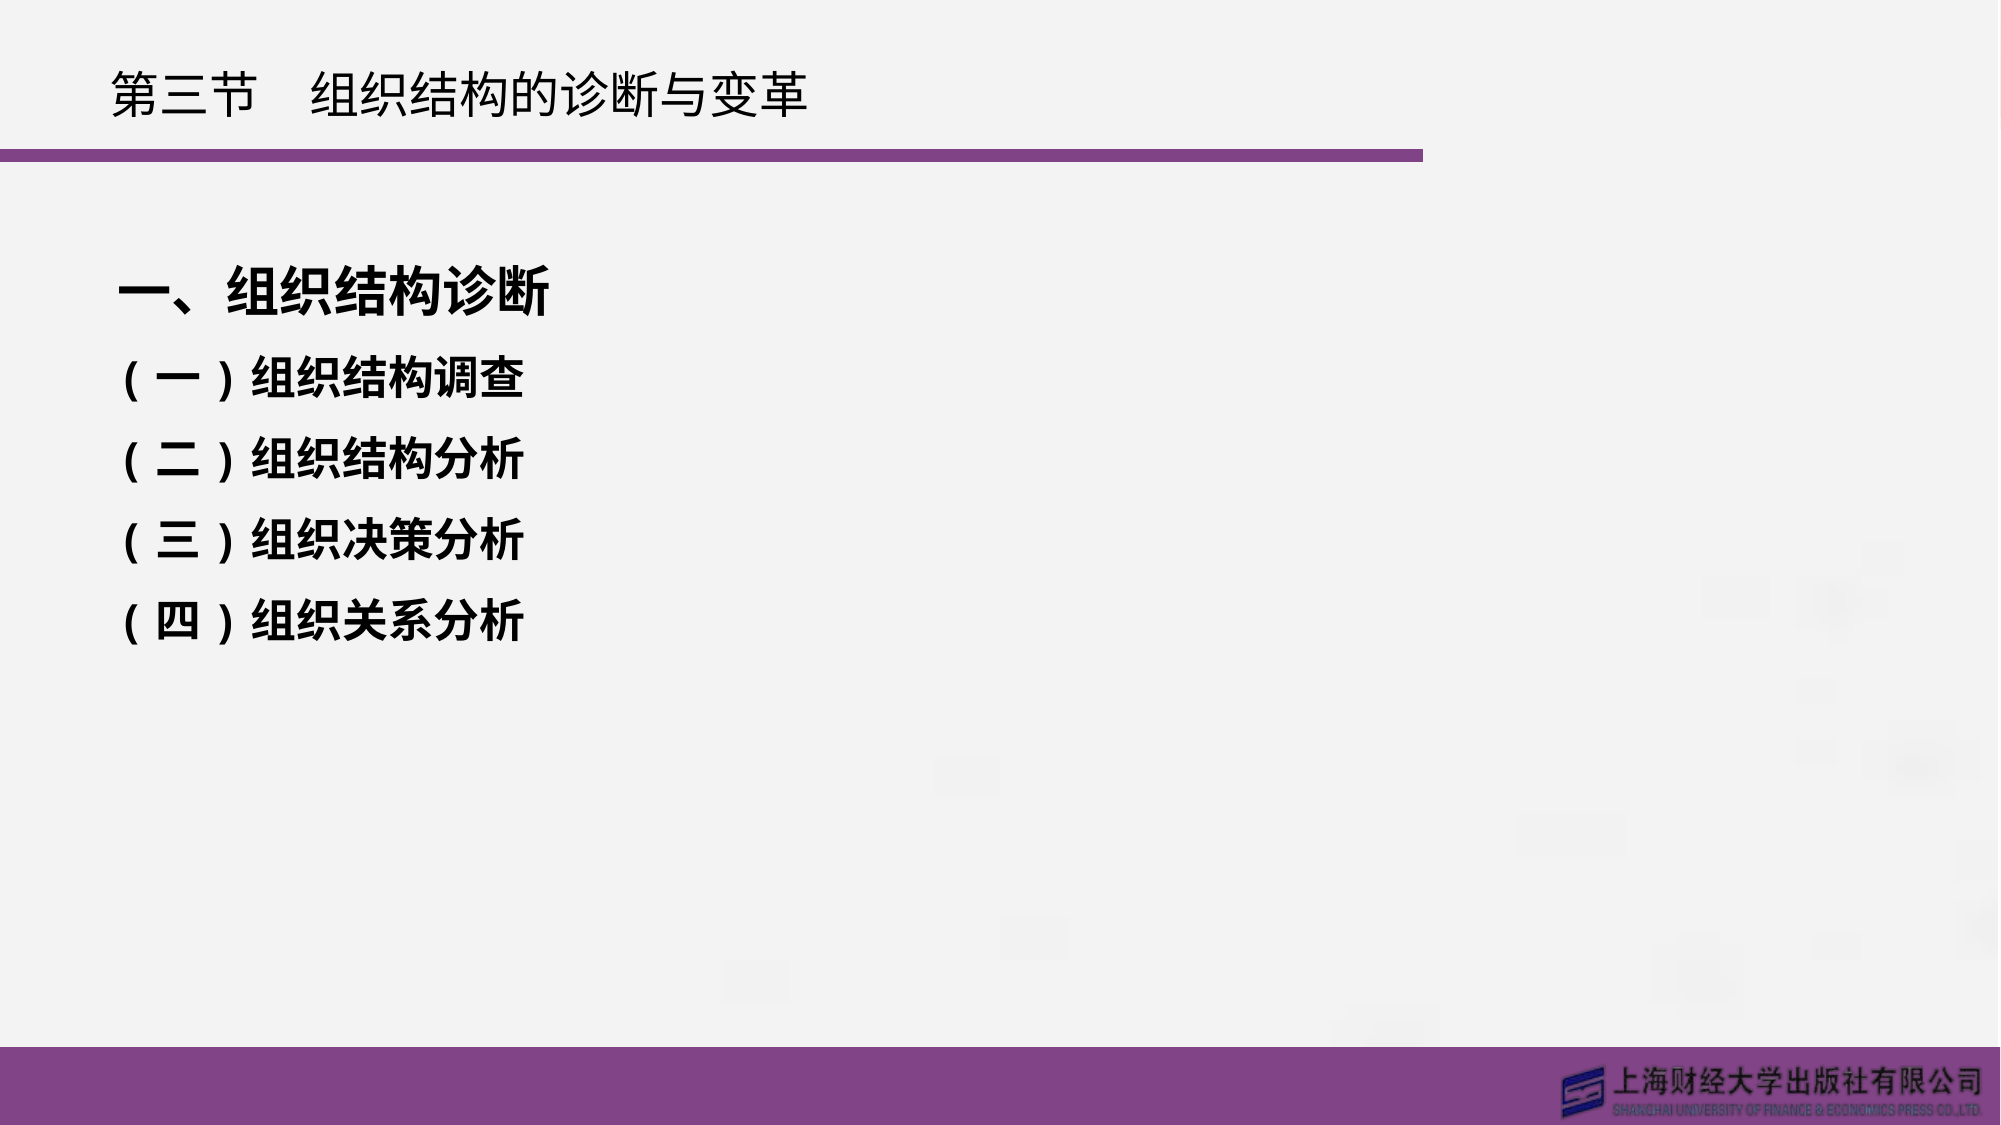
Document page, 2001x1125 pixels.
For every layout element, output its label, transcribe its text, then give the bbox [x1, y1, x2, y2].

title 第三节 组织结构的诊断与变革 [94, 42, 1451, 146]
picture [0, 0, 2001, 1125]
list 一、组织结构诊断 (一)组织结构调查 (二)组织结构分析 (三)组织决策分析 (四)组织关系分析 [102, 233, 1898, 1032]
